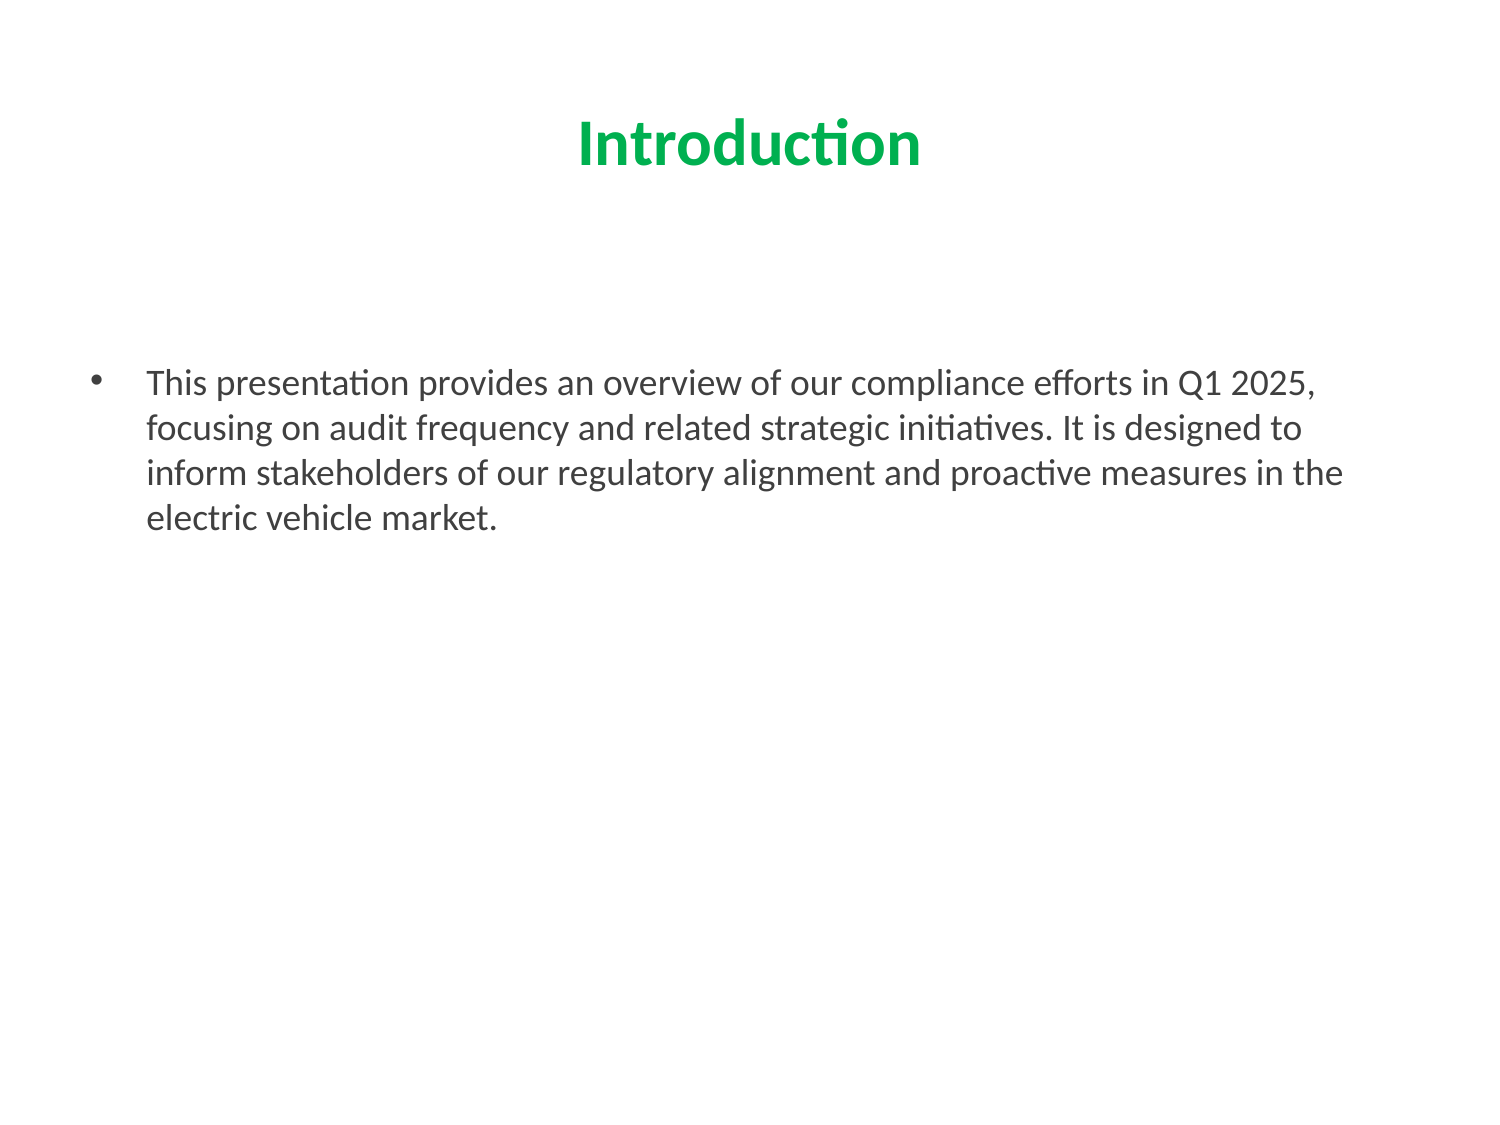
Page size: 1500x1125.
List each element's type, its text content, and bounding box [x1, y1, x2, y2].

list This presentation provides an overview of our compliance efforts in Q1 2025, focusing on audit frequency and related strategic initiatives. It is designed to inform stakeholders of our regulatory alignment and proactive measures in the electric vehicle market. [75, 262, 1425, 1005]
title Introduction [75, 45, 1425, 233]
